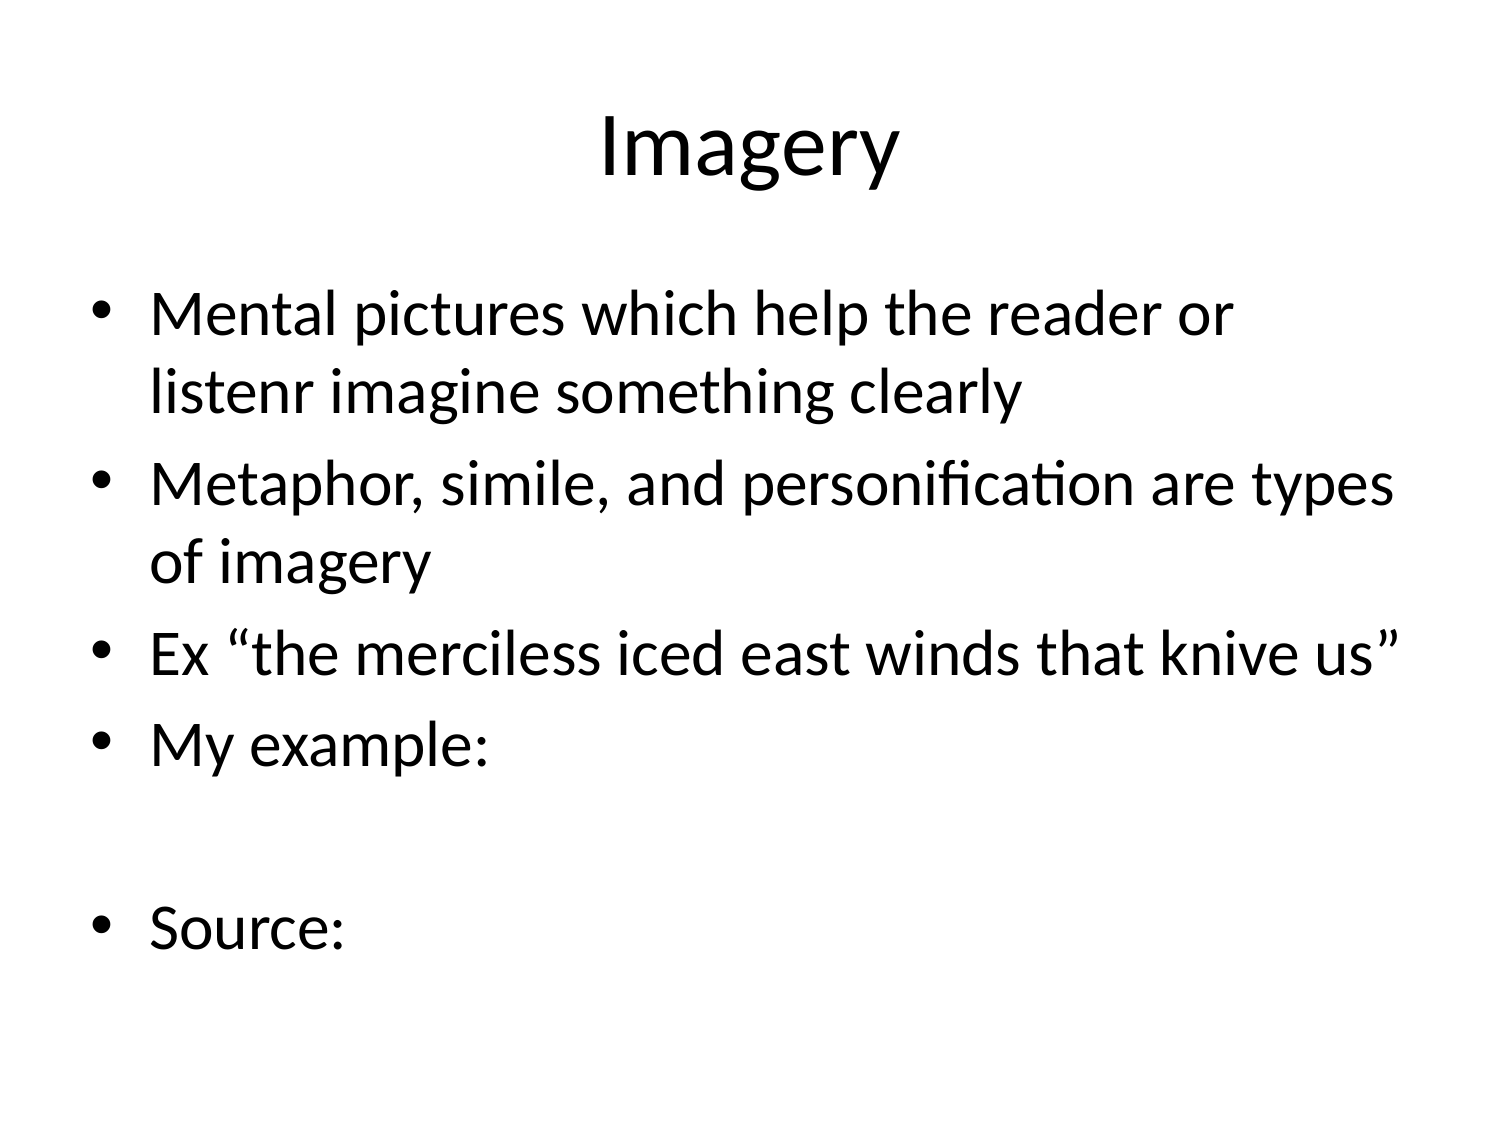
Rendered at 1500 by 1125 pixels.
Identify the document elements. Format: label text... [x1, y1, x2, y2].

title Imagery [75, 45, 1425, 233]
list Mental pictures which help the reader or listenr imagine something clearly Metaphor, simile, and personification are types of imagery Ex “the merciless iced east winds that knive us” My example: Source: [75, 262, 1425, 1005]
